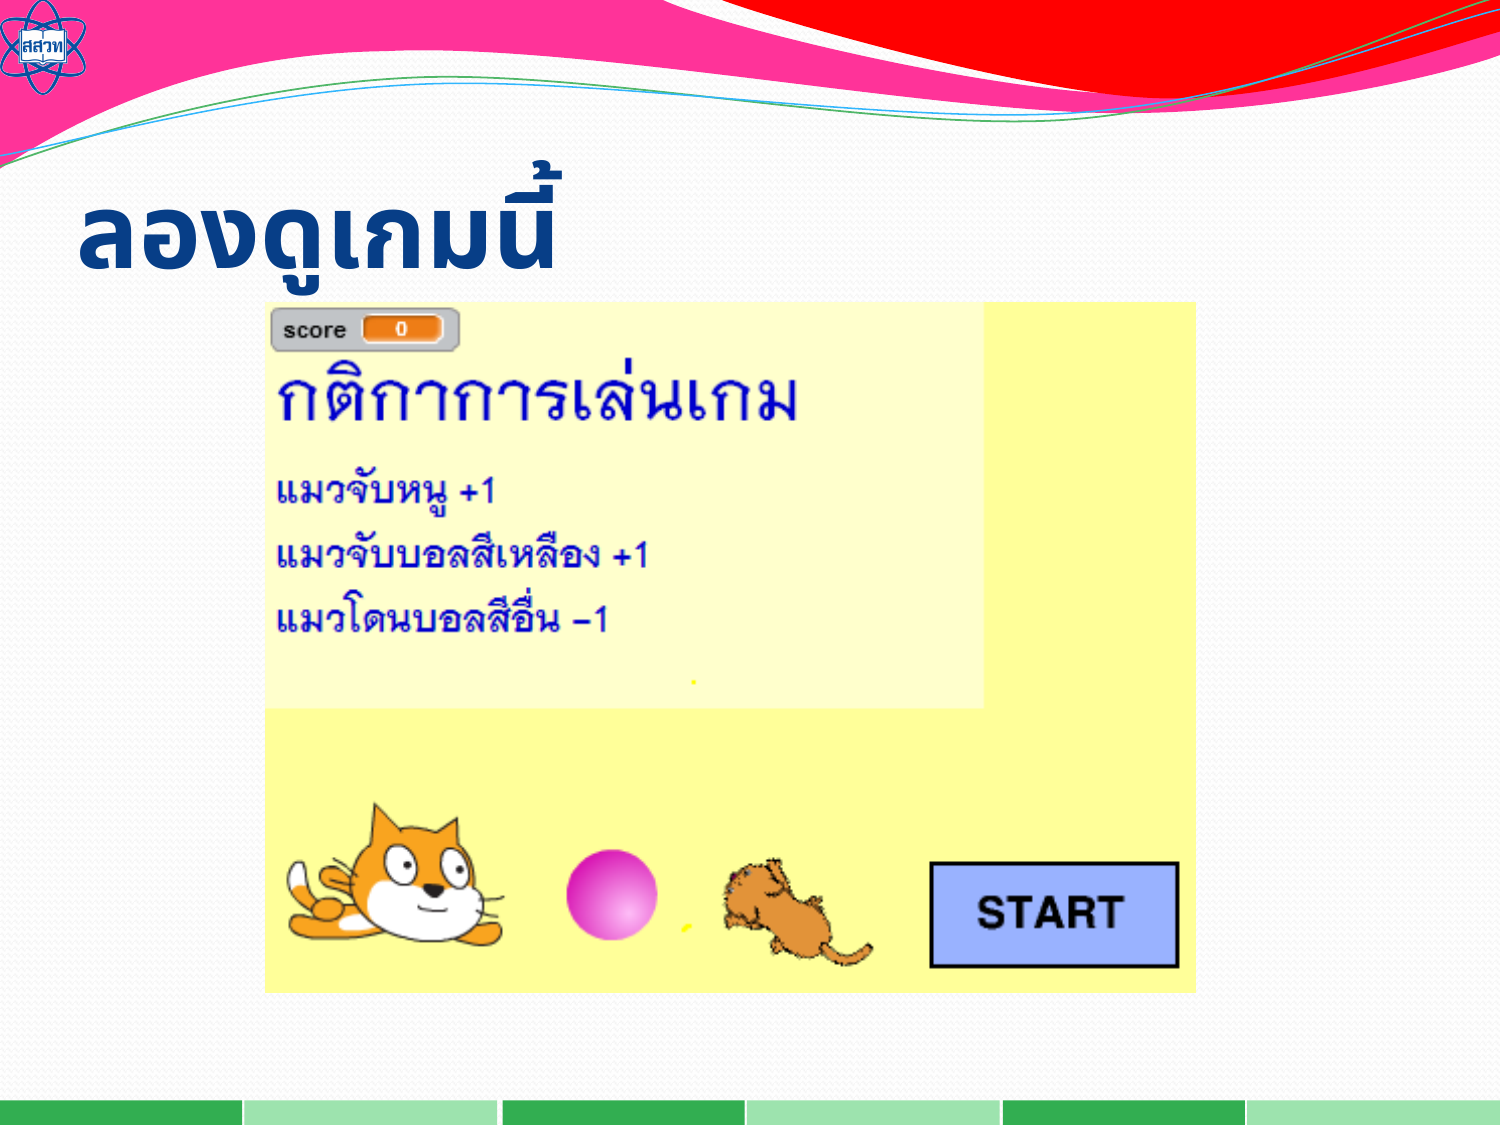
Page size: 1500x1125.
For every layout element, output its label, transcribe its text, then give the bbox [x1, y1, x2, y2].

picture [0, 0, 86, 95]
picture [265, 302, 1196, 994]
title ลองดูเกมนี้ [76, 101, 1427, 290]
